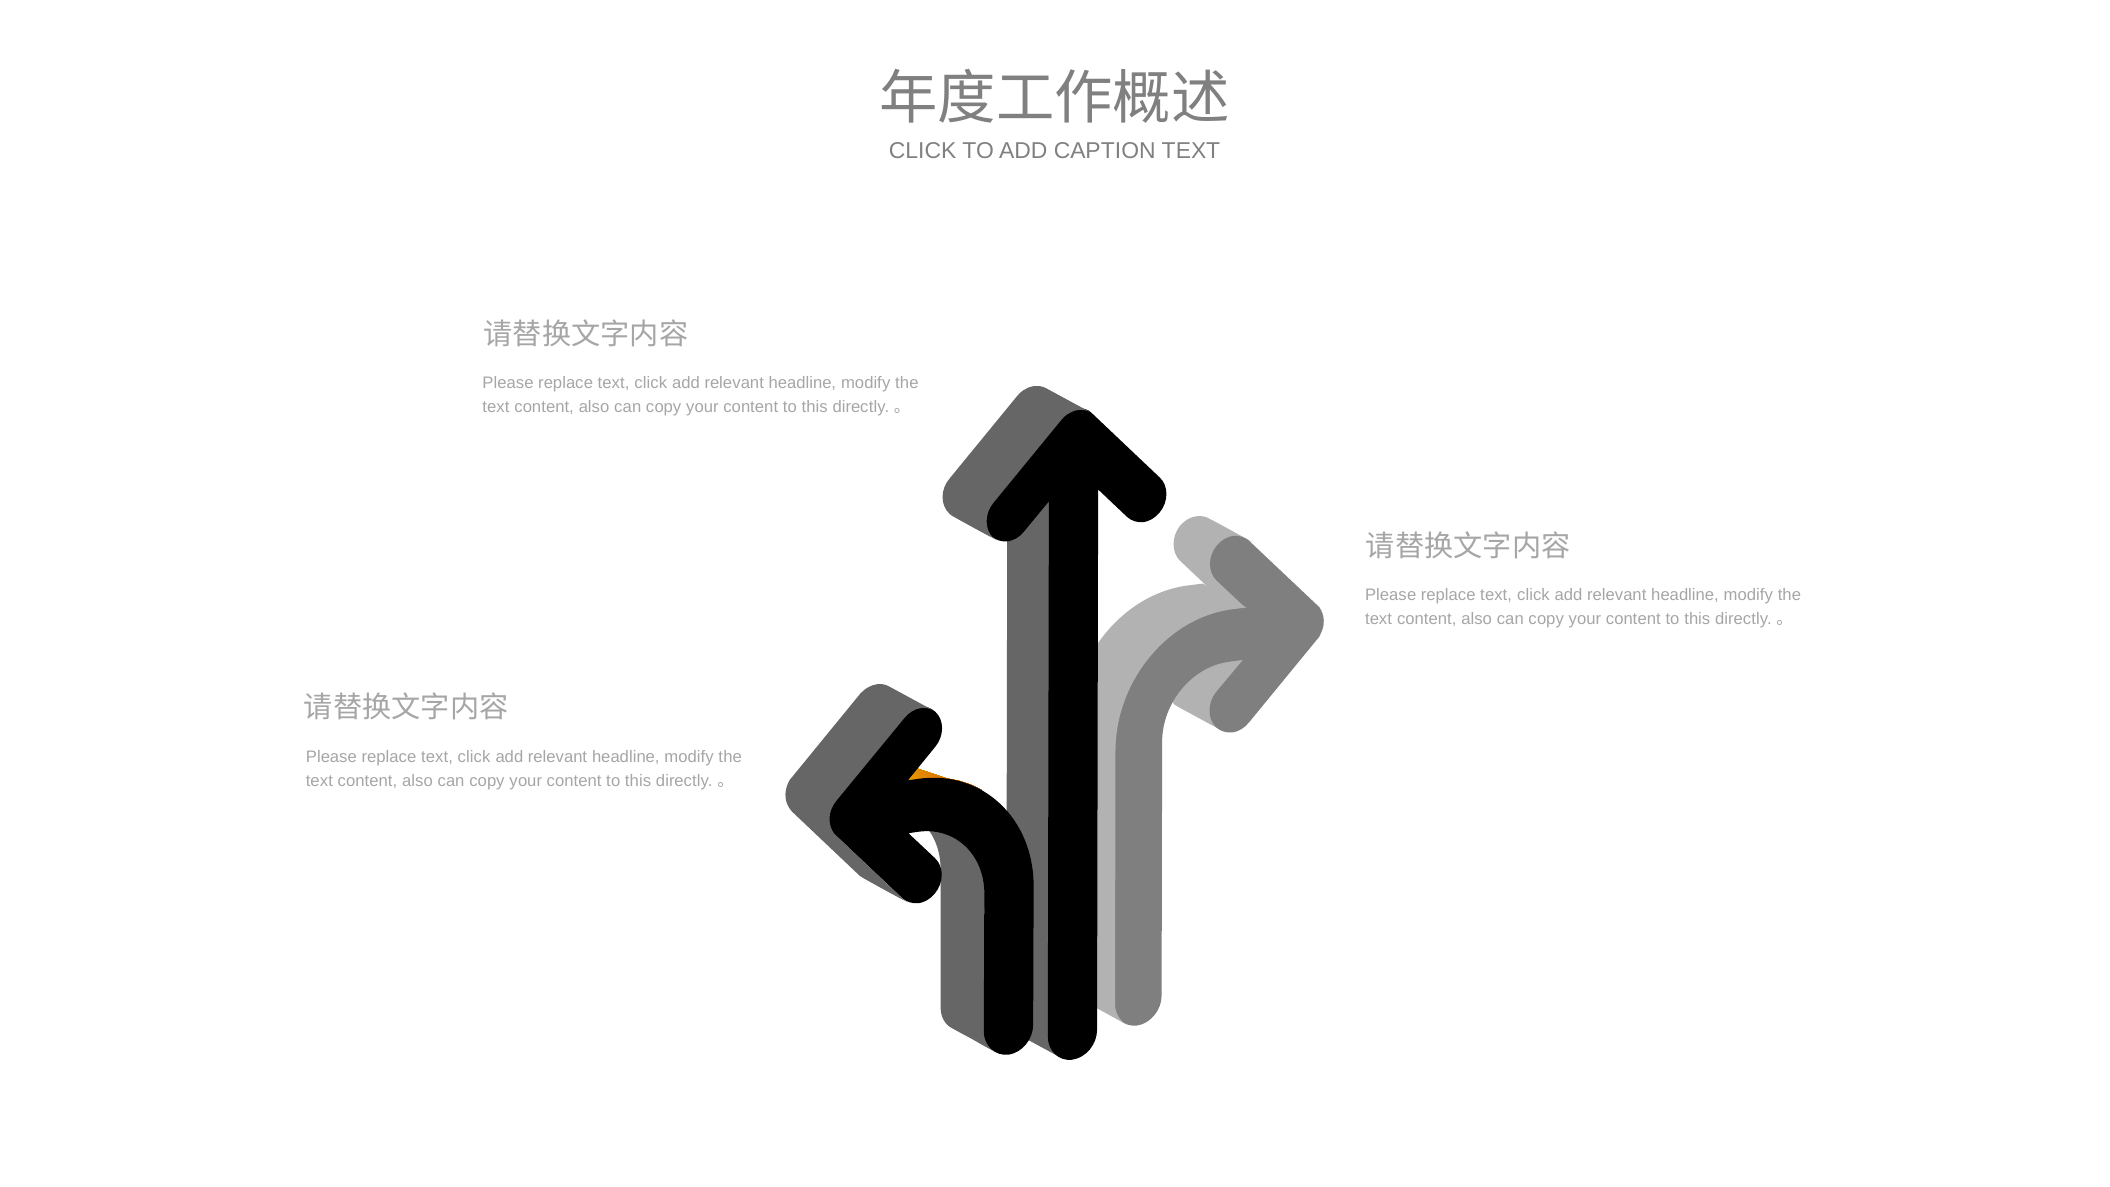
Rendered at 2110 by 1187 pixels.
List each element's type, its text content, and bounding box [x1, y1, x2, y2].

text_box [288, 674, 761, 796]
text_box 年度工作概述 [865, 60, 1245, 131]
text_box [467, 301, 938, 423]
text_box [784, 385, 1326, 1062]
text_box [1350, 512, 1820, 634]
text_box CLICK TO ADD CAPTION TEXT [865, 135, 1245, 163]
